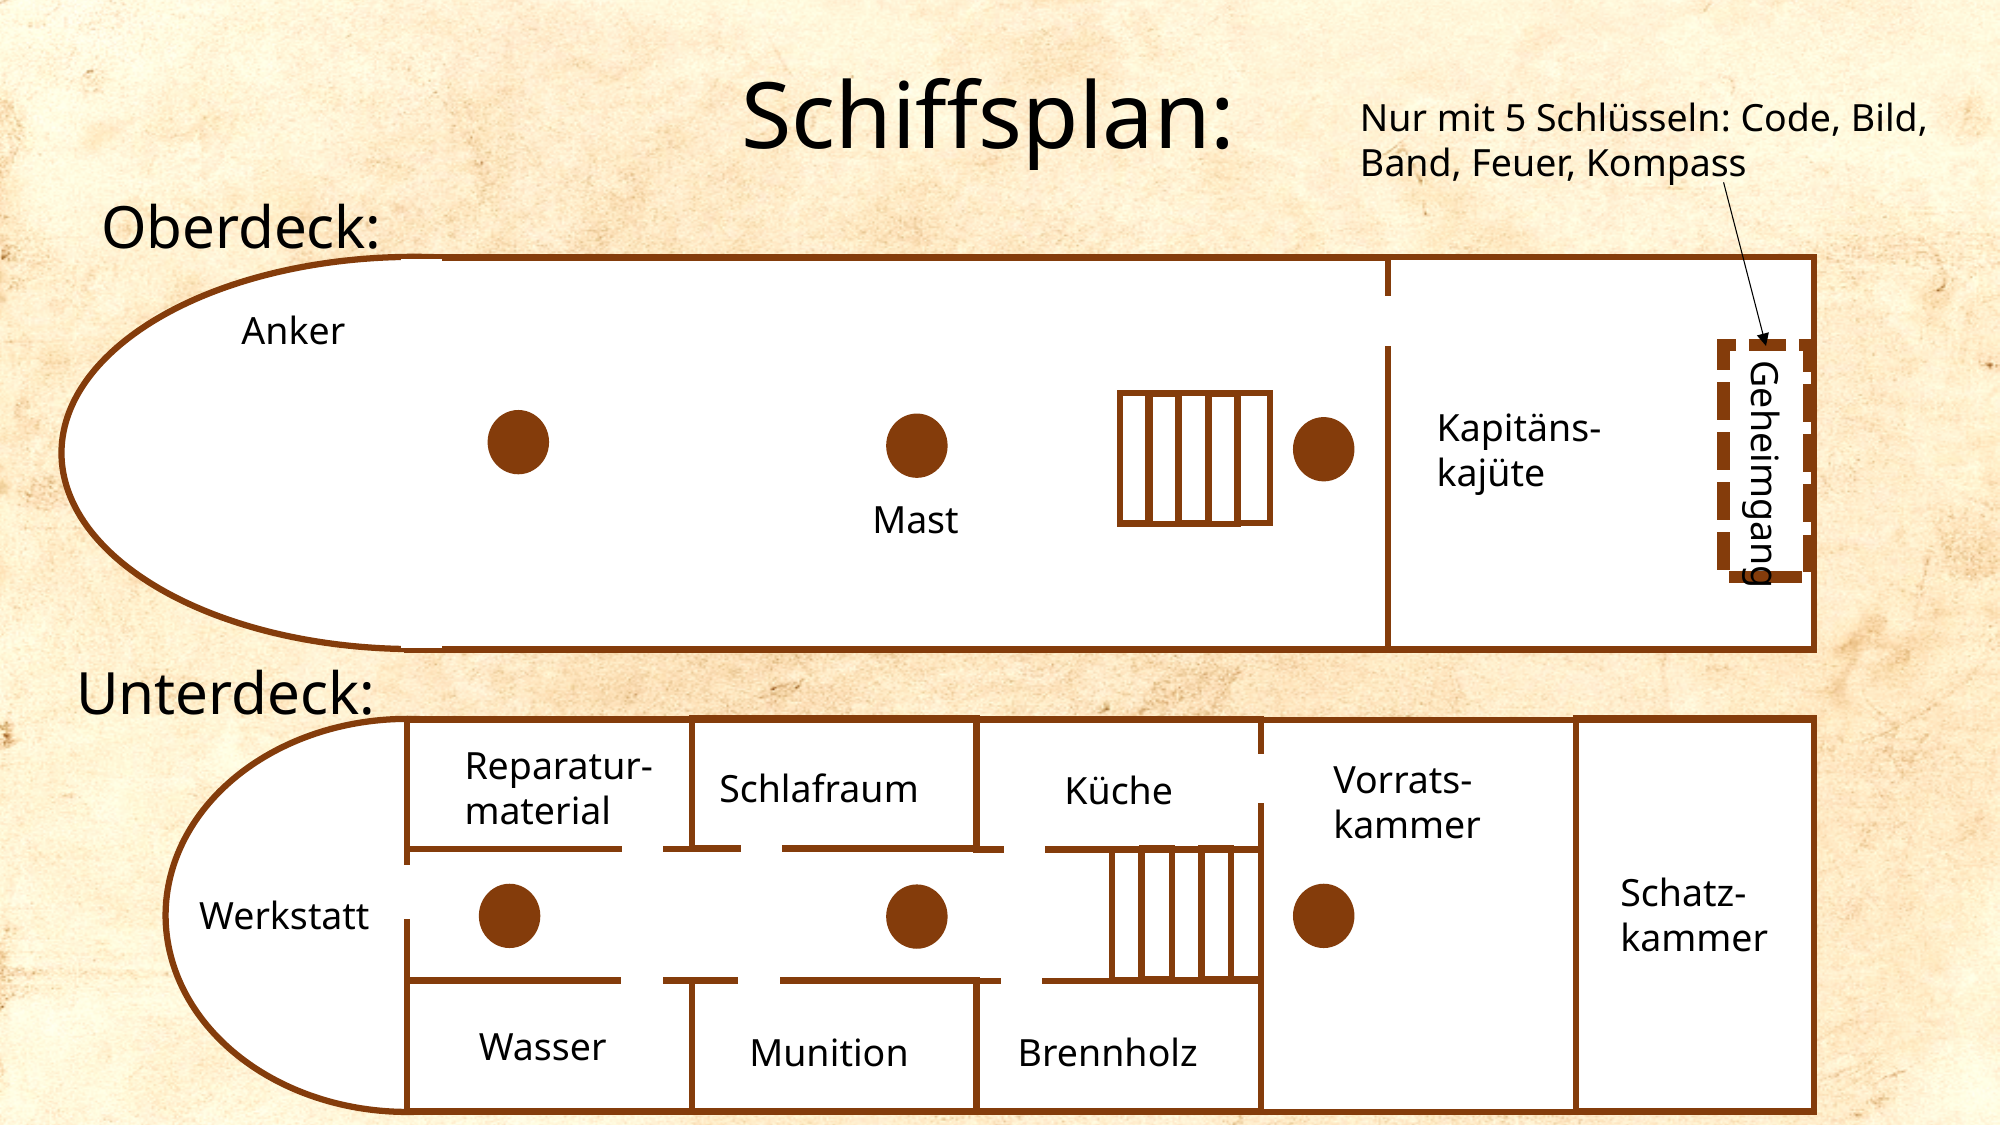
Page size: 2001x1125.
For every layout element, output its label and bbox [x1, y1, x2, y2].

text_box [1723, 182, 1766, 346]
picture [0, 0, 2000, 1125]
